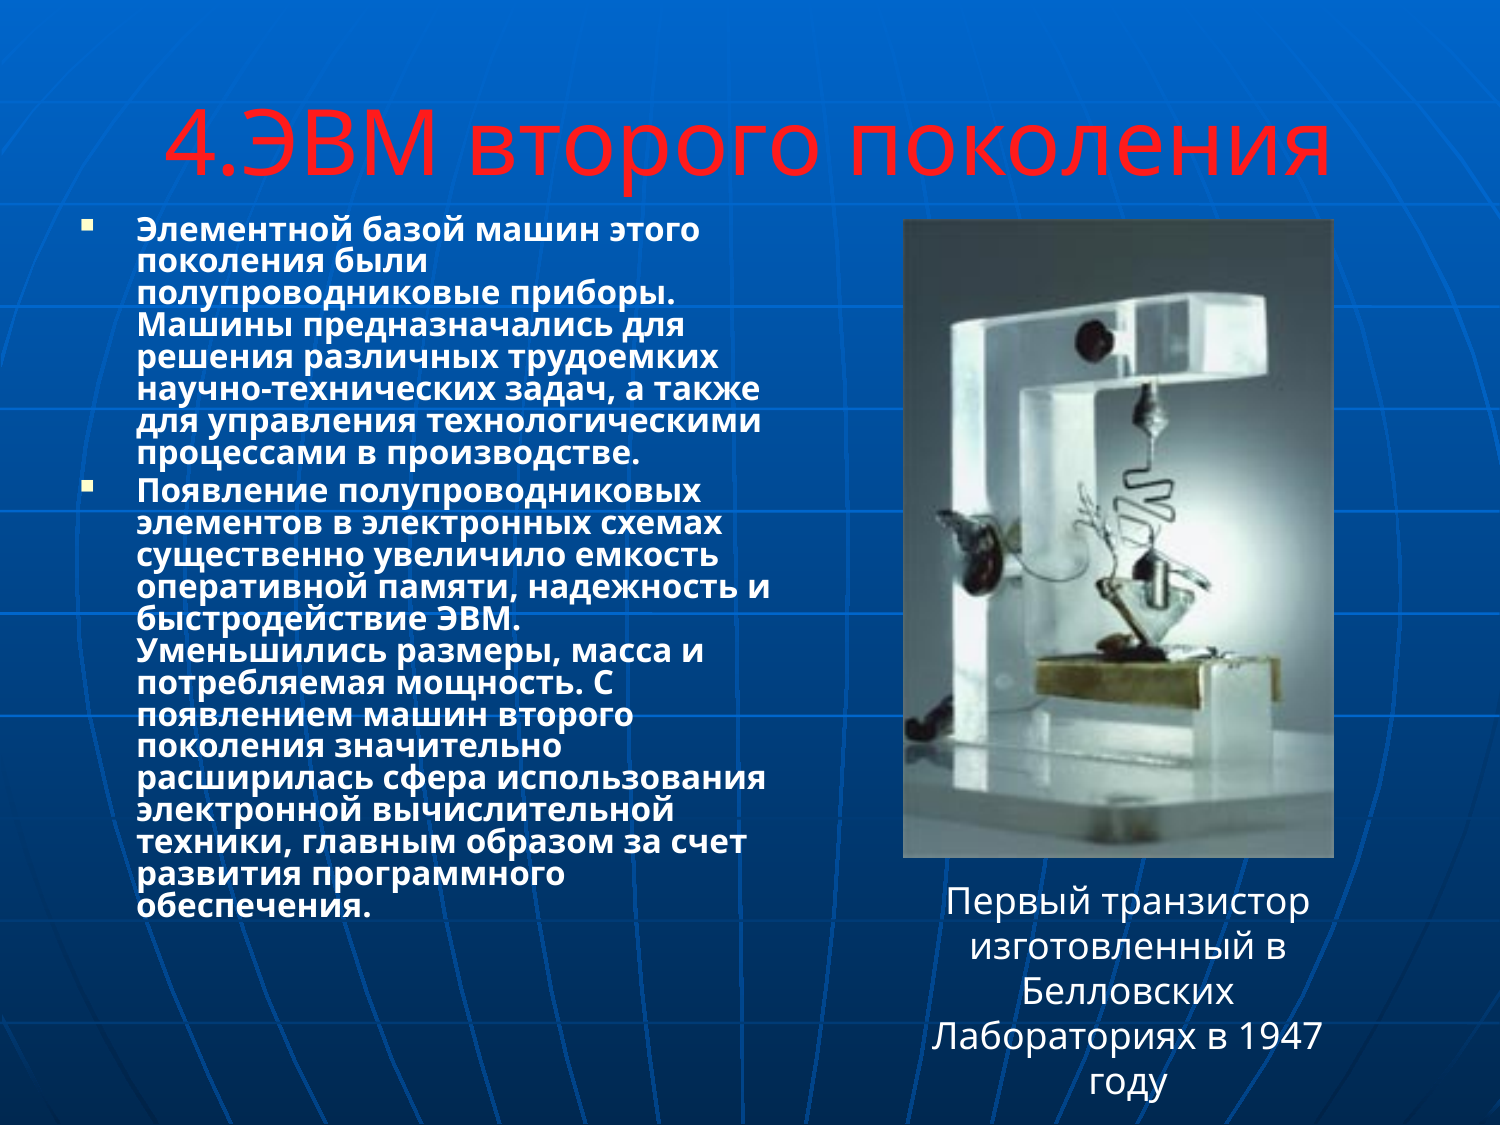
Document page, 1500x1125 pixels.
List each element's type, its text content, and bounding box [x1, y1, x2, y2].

list Элементной базой машин этого поколения были полупроводниковые приборы. Машины предназначались для решения различных трудоемких научно-технических задач, а также для управления технологическими процессами в производстве. Появление полупроводниковых элементов в электронных схемах существенно увеличило емкость оперативной памяти, надежность и быстродействие ЭВМ. Уменьшились размеры, масса и потребляемая мощность. С появлением машин второго поколения значительно расширилась сфера использования электронной вычислительной техники, главным образом за счет развития программного обеспечения. [64, 207, 798, 1125]
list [903, 219, 1334, 858]
text_box Первый транзистор изготовленный в Белловских Лабораториях в 1947 году [879, 869, 1376, 1110]
title 4.ЭВМ второго поколения [74, 45, 1426, 233]
